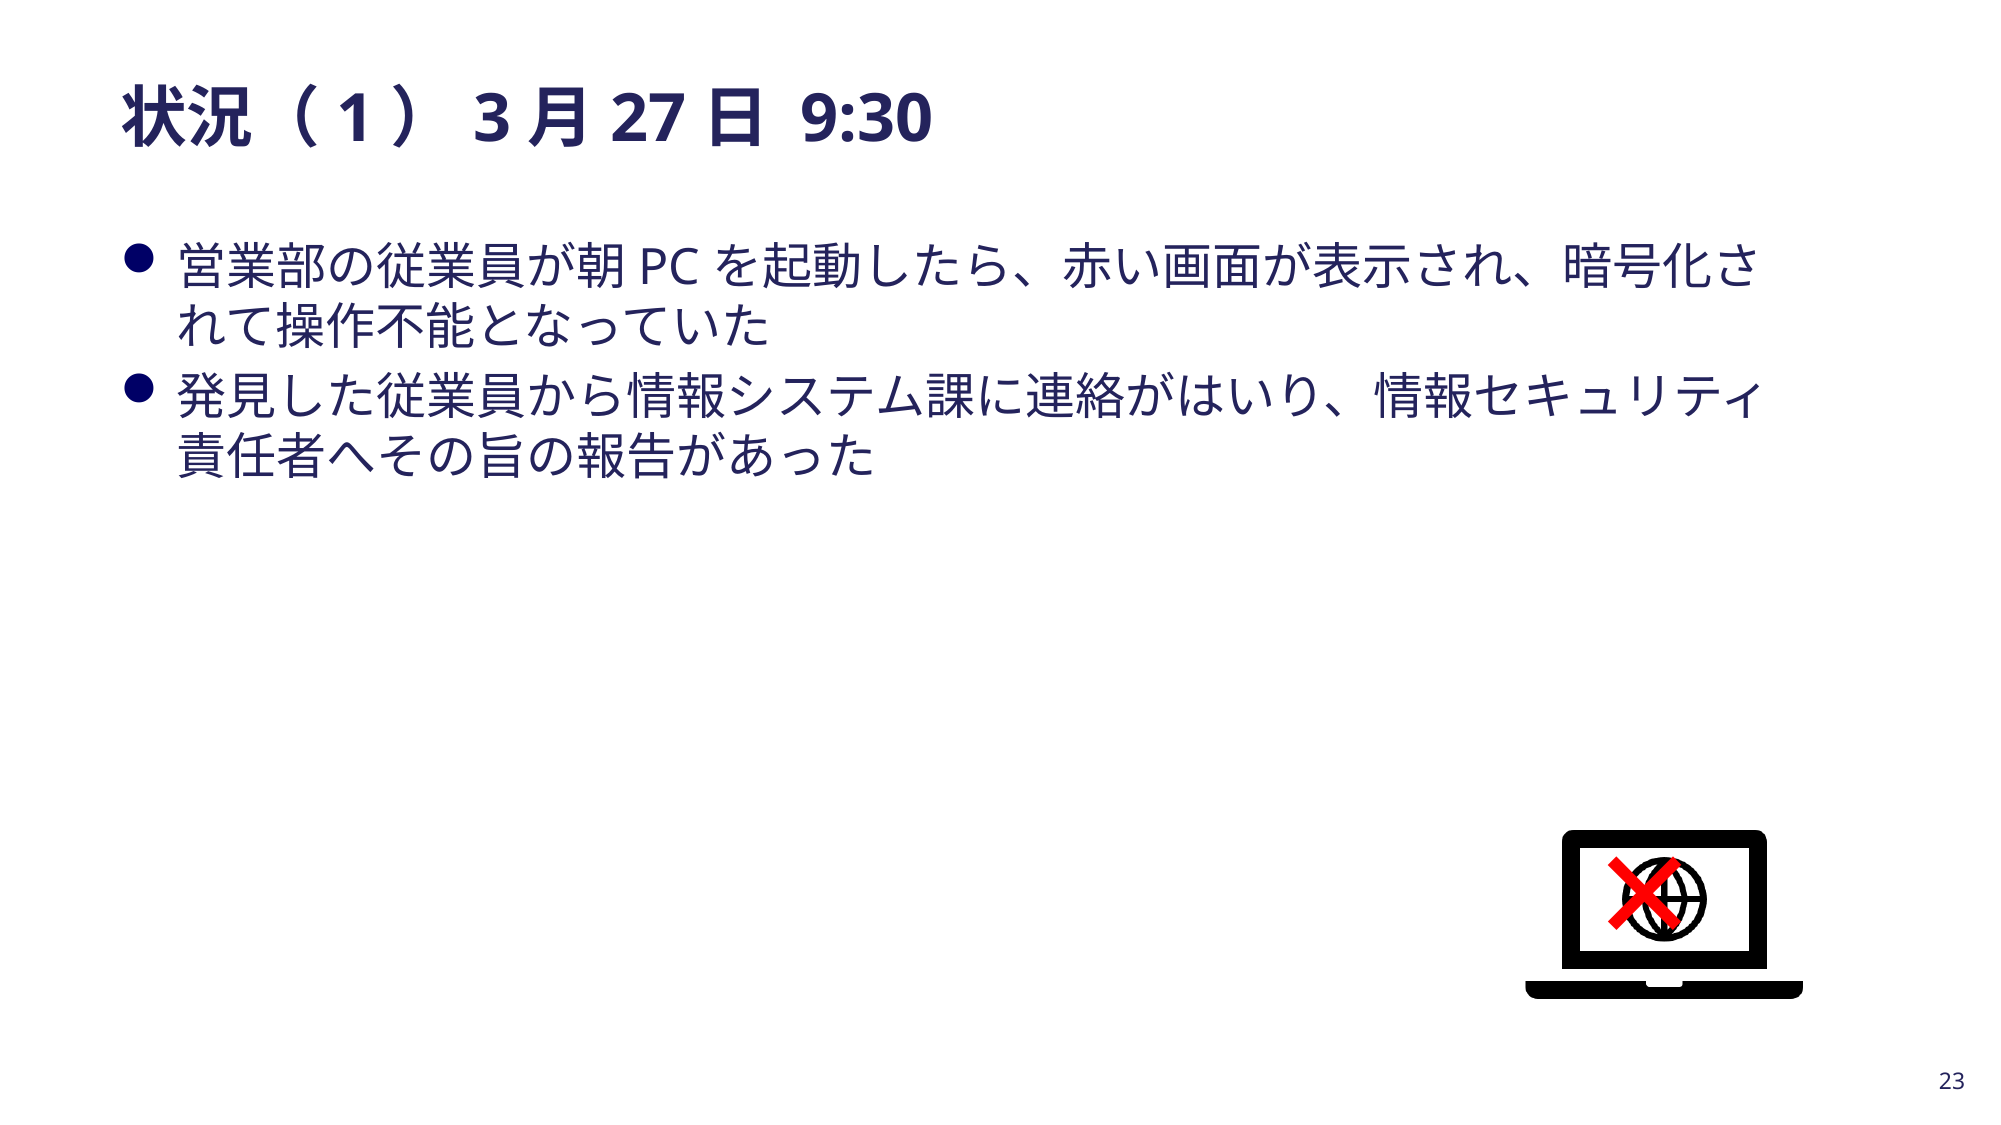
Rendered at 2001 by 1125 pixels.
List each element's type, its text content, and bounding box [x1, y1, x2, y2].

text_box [1518, 769, 1809, 1059]
slide_number 23 [1513, 1058, 1981, 1107]
title 状況（1）3月27日 9:30 [105, 51, 1428, 163]
list 営業部の従業員が朝PCを起動したら、赤い画面が表示され、暗号化されて操作不能となっていた 発見した従業員から情報システム課に連絡がはいり、情報セキュリティ責任者へその旨の報告があった [105, 226, 1790, 1006]
